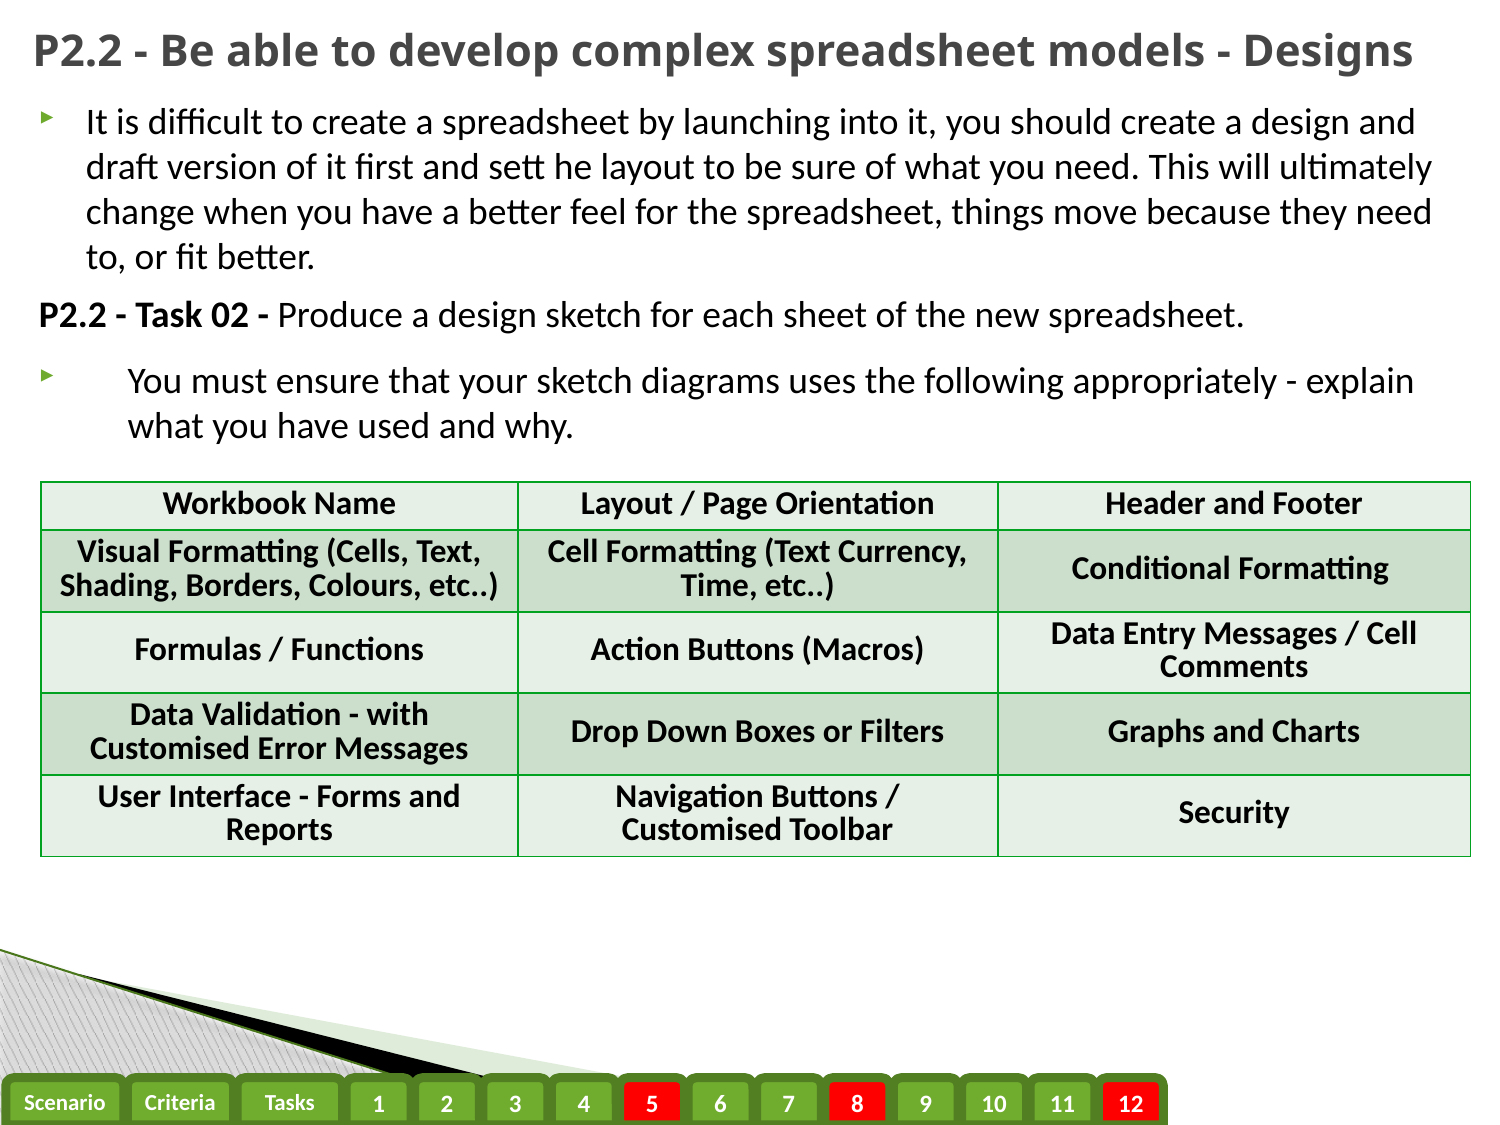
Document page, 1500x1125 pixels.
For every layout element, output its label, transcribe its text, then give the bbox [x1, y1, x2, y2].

table_cell Data Validation - with Customised Error Messages [42, 694, 517, 774]
table_cell Visual Formatting (Cells, Text, Shading, Borders, Colours, etc..) [42, 531, 517, 611]
table_cell Formulas / Functions [42, 613, 517, 692]
table_header Workbook Name [42, 483, 517, 529]
table_cell Graphs and Charts [999, 694, 1470, 774]
table_cell Security [999, 776, 1470, 856]
table_cell Conditional Formatting [999, 531, 1470, 611]
text_box P2.2 - Be able to develop complex spreadsheet models - Designs [17, 7, 1471, 90]
table_header Layout / Page Orientation [519, 483, 997, 529]
list It is difficult to create a spreadsheet by launching into it, you should create a design and draft version of it first and sett he layout to be sure of what you need. This will ultimately change when you have a better feel for the spreadsheet, things move because they need to, or fit better. P2.2 - Task 02 - Produce a design sketch for each sheet of the new spreadsheet. You must ensure that your sketch diagrams uses the following appropriately - explain what you have used and why. [24, 90, 1477, 457]
table_cell Data Entry Messages / Cell Comments [999, 613, 1470, 692]
table_cell Cell Formatting (Text Currency, Time, etc..) [519, 531, 997, 611]
table_cell Drop Down Boxes or Filters [519, 694, 997, 774]
table_cell User Interface - Forms and Reports [42, 776, 517, 856]
table_cell Action Buttons (Macros) [519, 613, 997, 692]
table_cell Navigation Buttons / Customised Toolbar [519, 776, 997, 856]
table_header Header and Footer [999, 483, 1470, 529]
